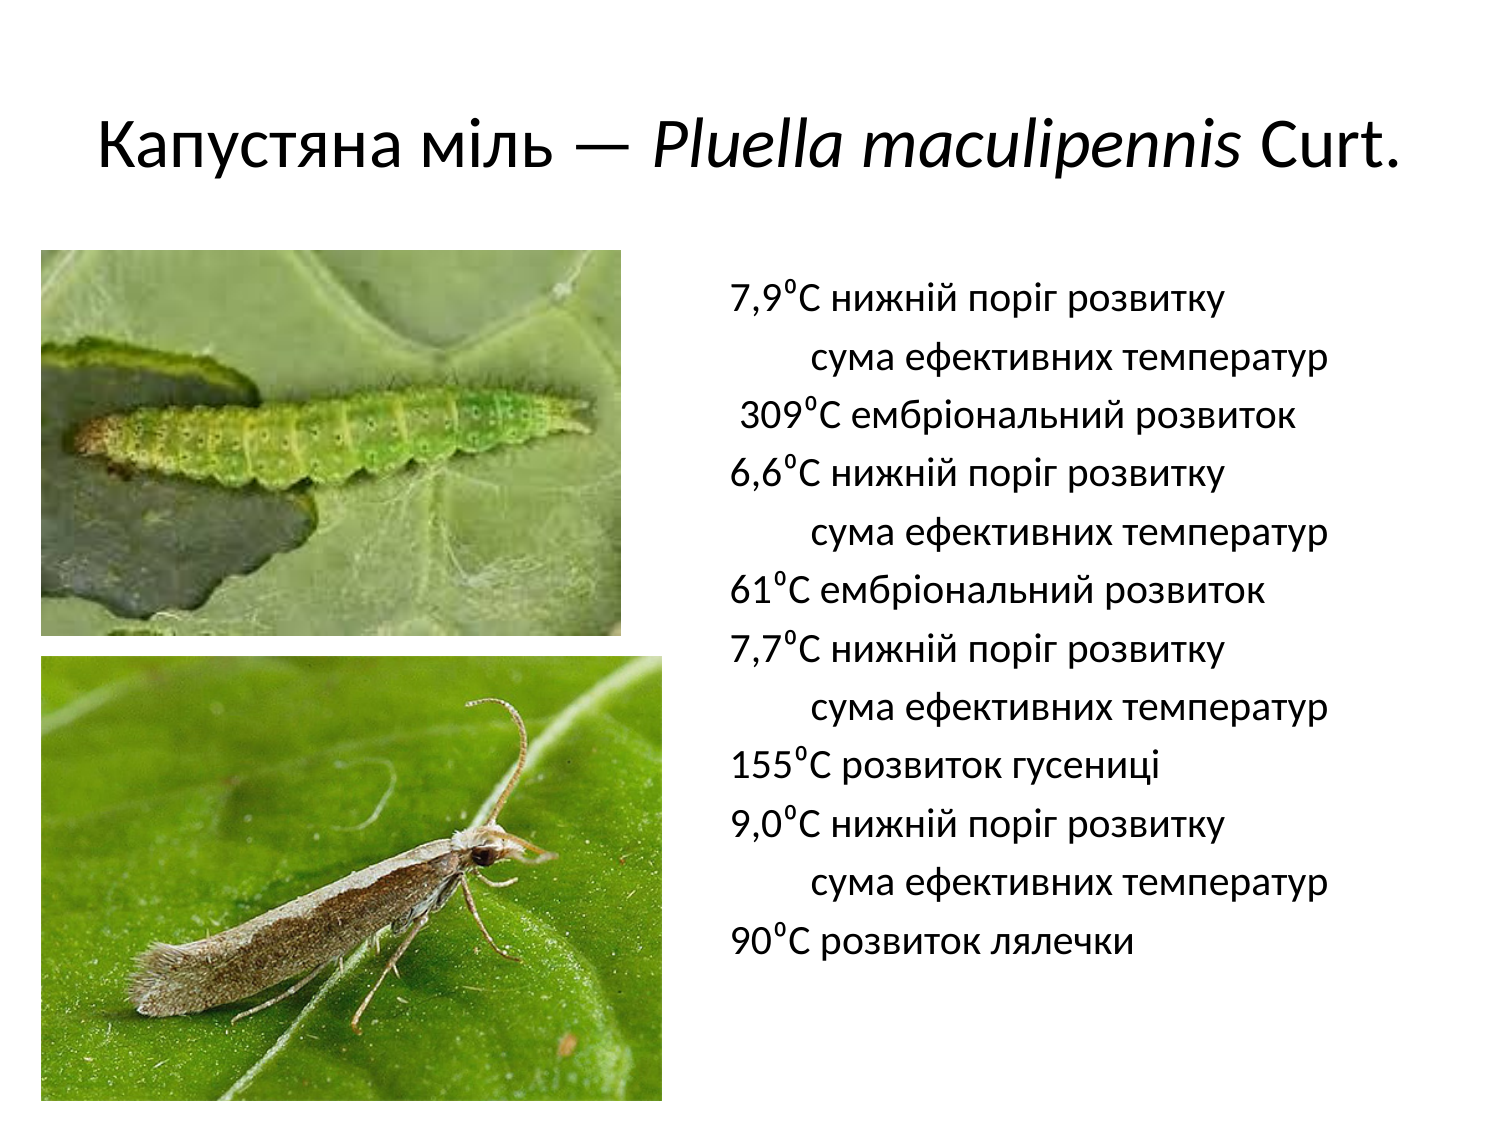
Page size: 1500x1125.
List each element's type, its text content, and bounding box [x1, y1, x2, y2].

picture [41, 250, 621, 636]
title Капустяна міль — Pluella maculipennis Curt. [75, 45, 1425, 233]
list 7,9⁰С нижній поріг розвитку сума ефективних температур 309⁰С ембріональний розвиток 6,6⁰С нижній поріг розвитку сума ефективних температур 61⁰С ембріональний розвиток 7,7⁰С нижній поріг розвитку сума ефективних температур 155⁰С розвиток гусениці 9,0⁰С нижній поріг розвитку сума ефективних температур 90⁰С розвиток лялечки [714, 262, 1425, 1005]
picture [40, 656, 662, 1102]
